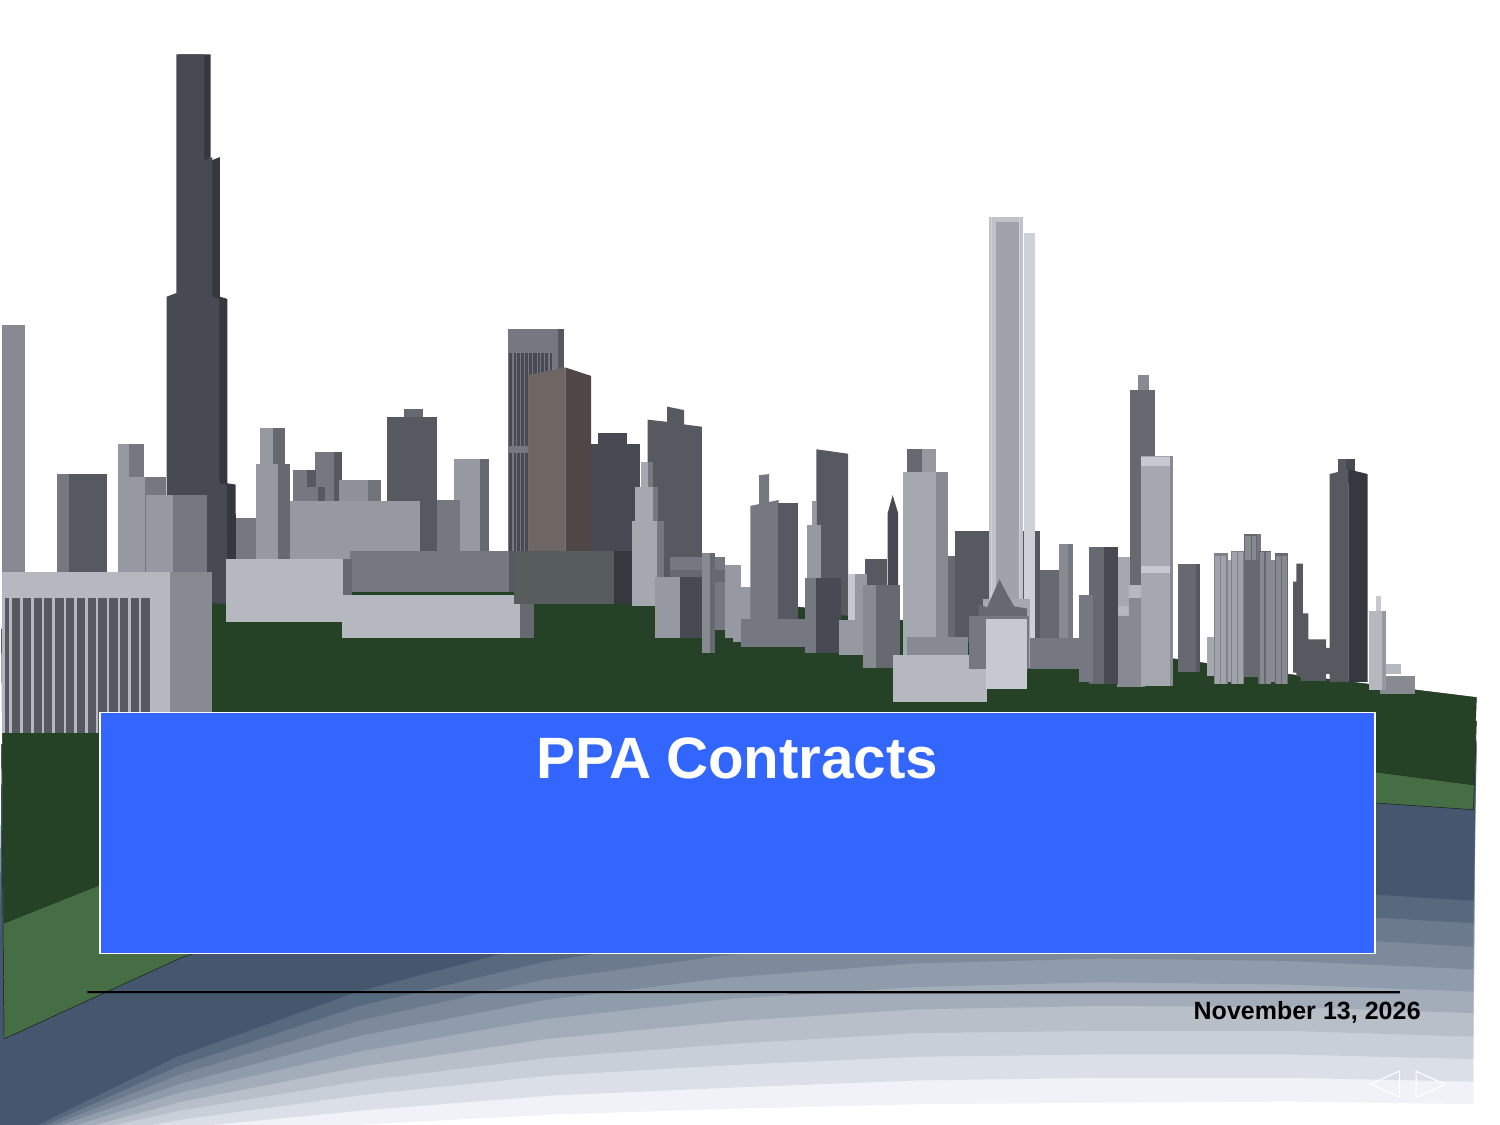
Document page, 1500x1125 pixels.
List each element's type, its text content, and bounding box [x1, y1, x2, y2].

title PPA Contracts [99, 712, 1376, 954]
